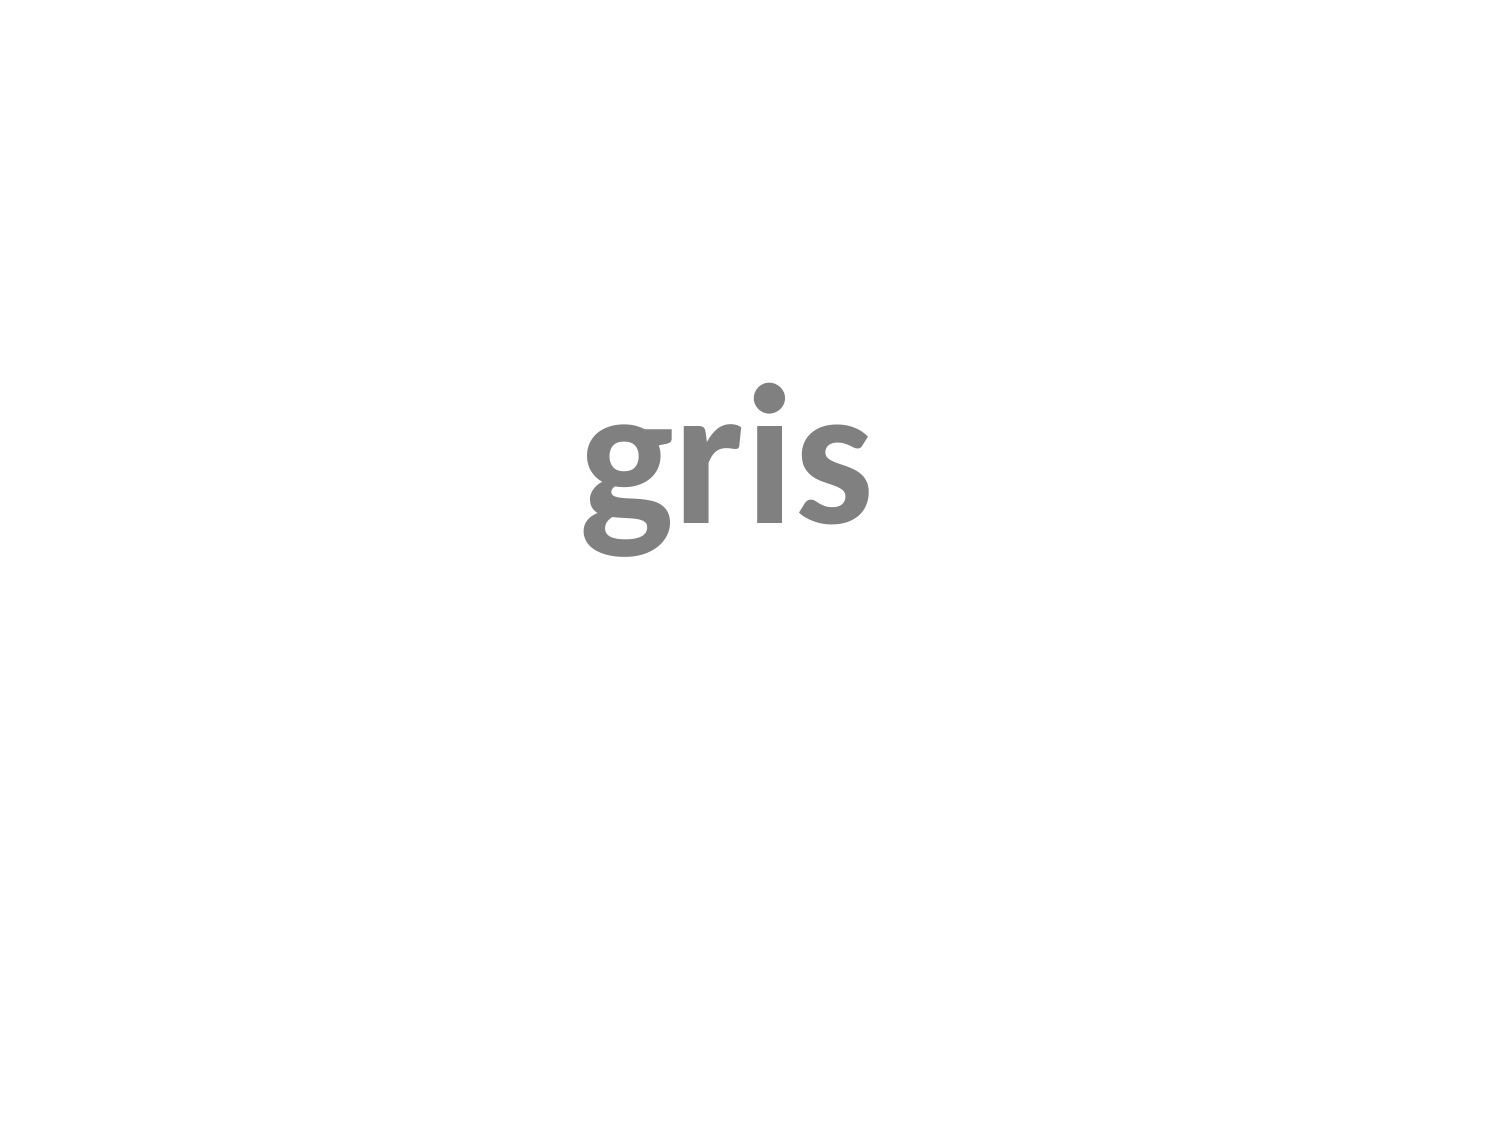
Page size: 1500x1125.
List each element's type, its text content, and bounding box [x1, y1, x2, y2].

text_box gris [222, 316, 1231, 572]
